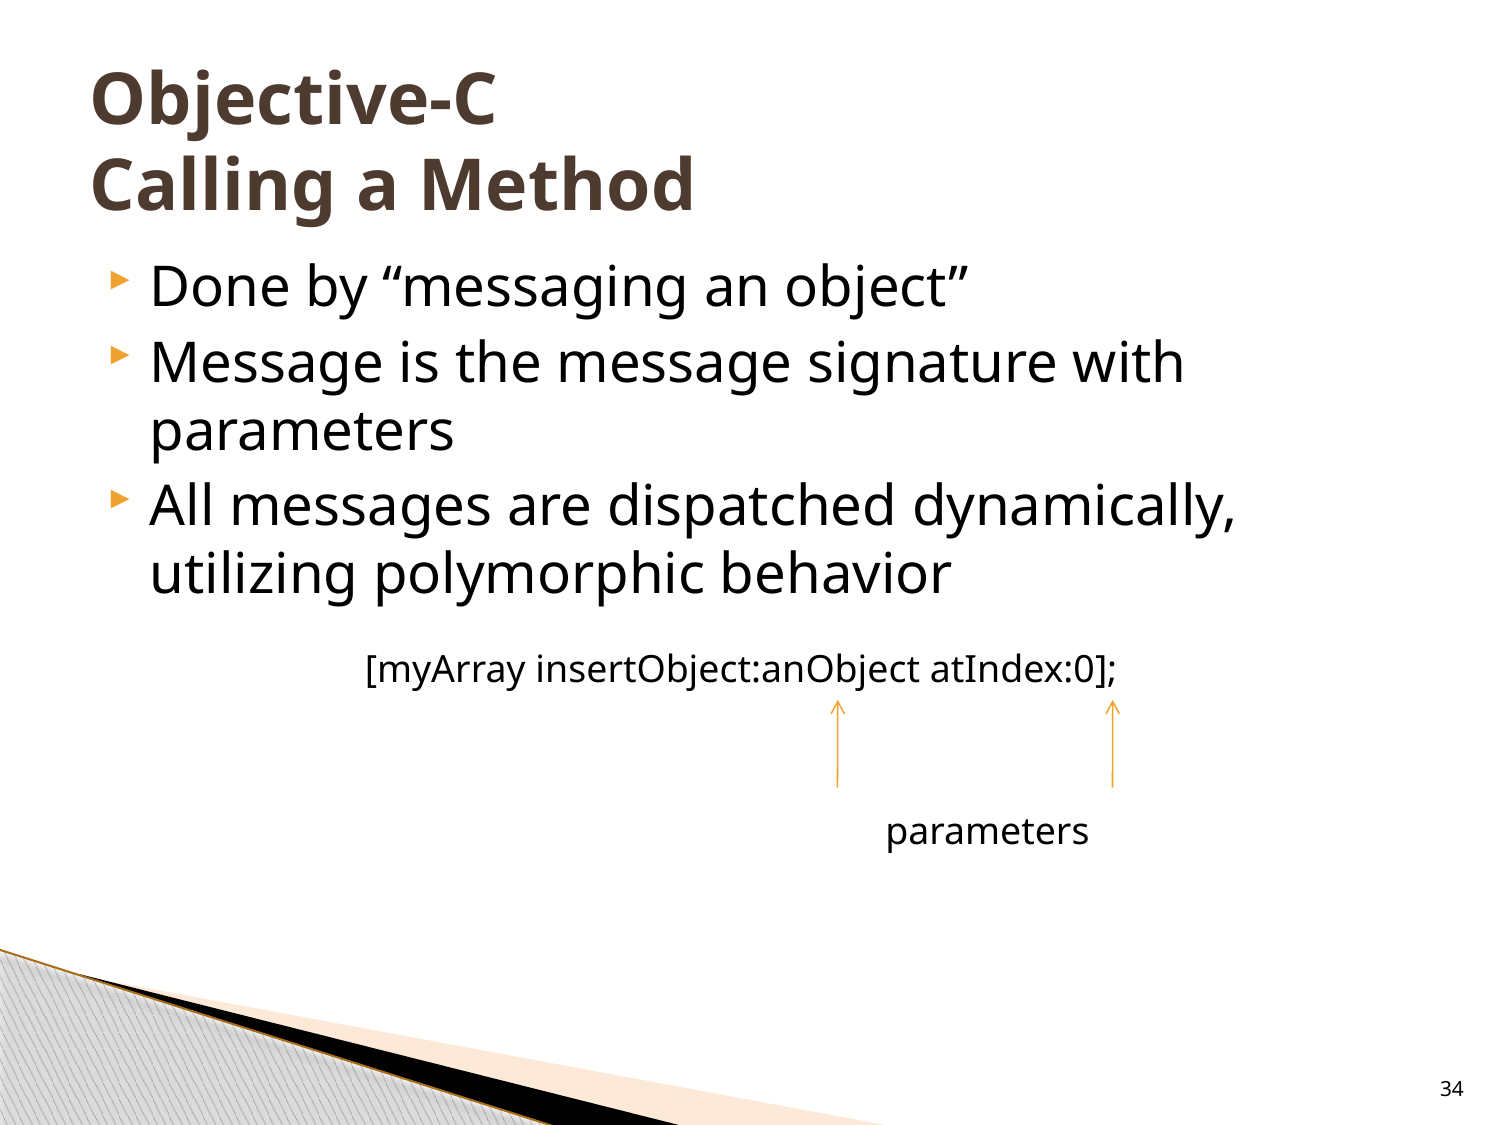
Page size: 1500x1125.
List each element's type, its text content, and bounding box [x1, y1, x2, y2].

text_box [myArray insertObject:anObject atIndex:0]; [349, 637, 1188, 698]
text_box parameters [649, 799, 1325, 860]
title Objective-C Calling a Method [75, 45, 1425, 233]
list Done by “messaging an object” Message is the message signature with parameters All messages are dispatched dynamically, utilizing polymorphic behavior [75, 243, 1425, 625]
slide_number 34 [1418, 1051, 1479, 1112]
